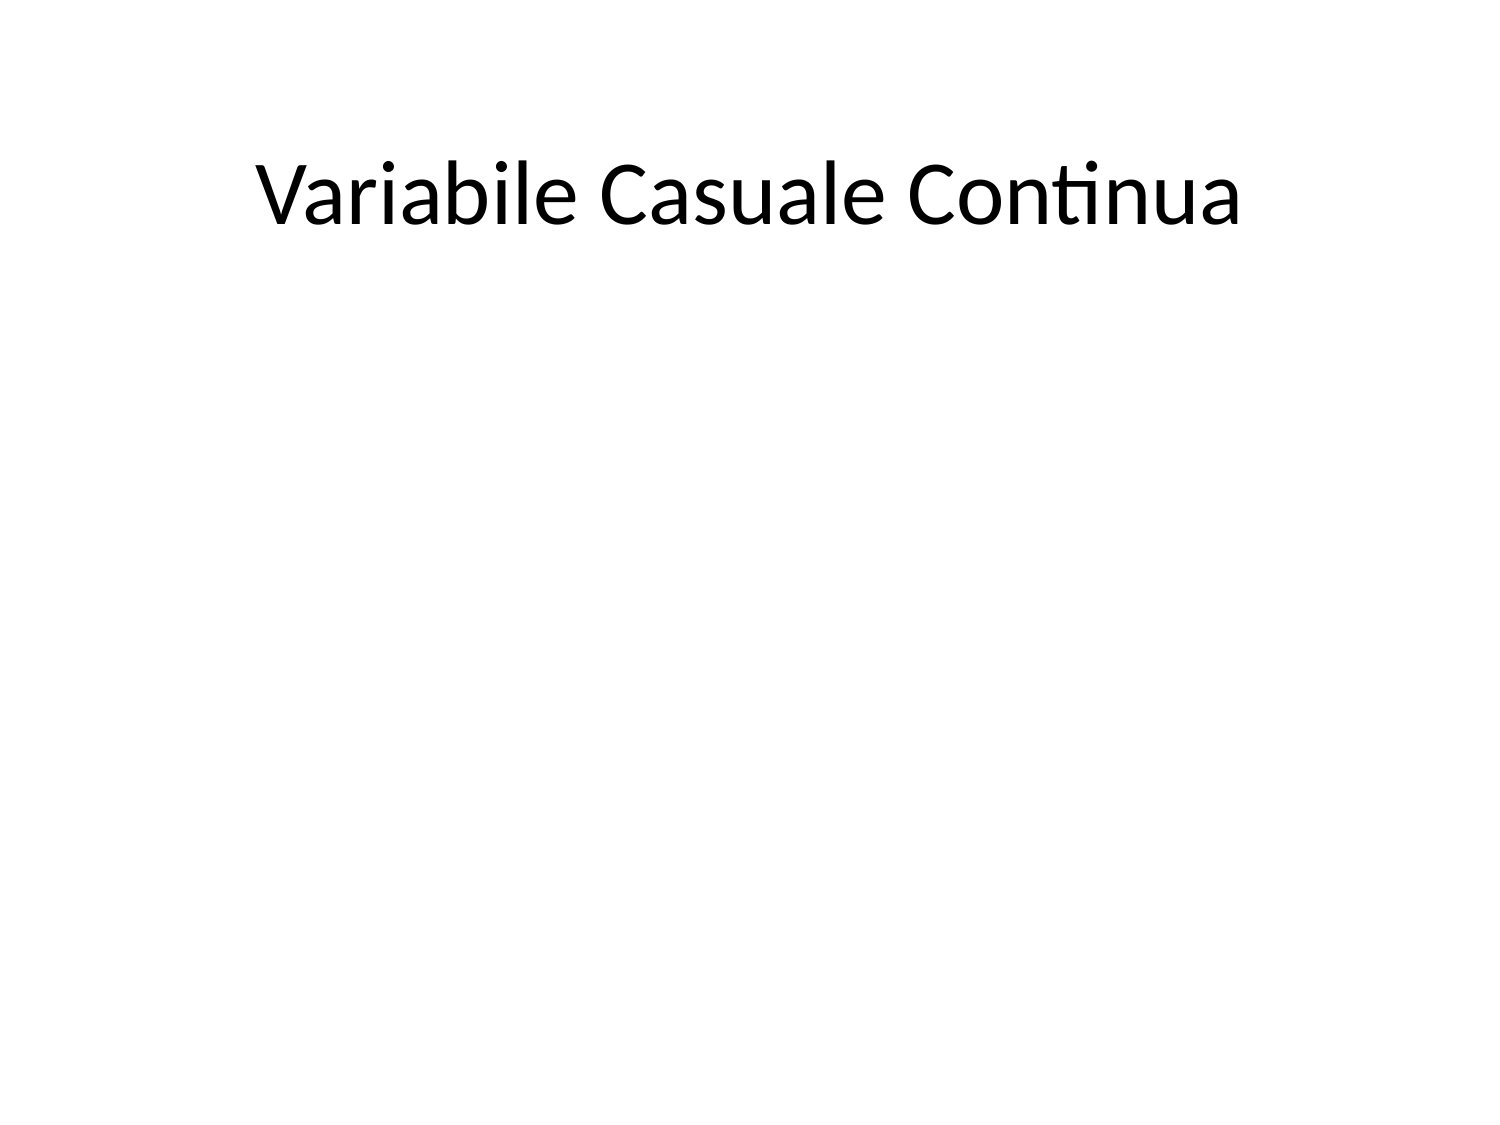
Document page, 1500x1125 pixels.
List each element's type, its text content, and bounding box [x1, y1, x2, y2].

title Variabile Casuale Continua [75, 109, 1425, 267]
